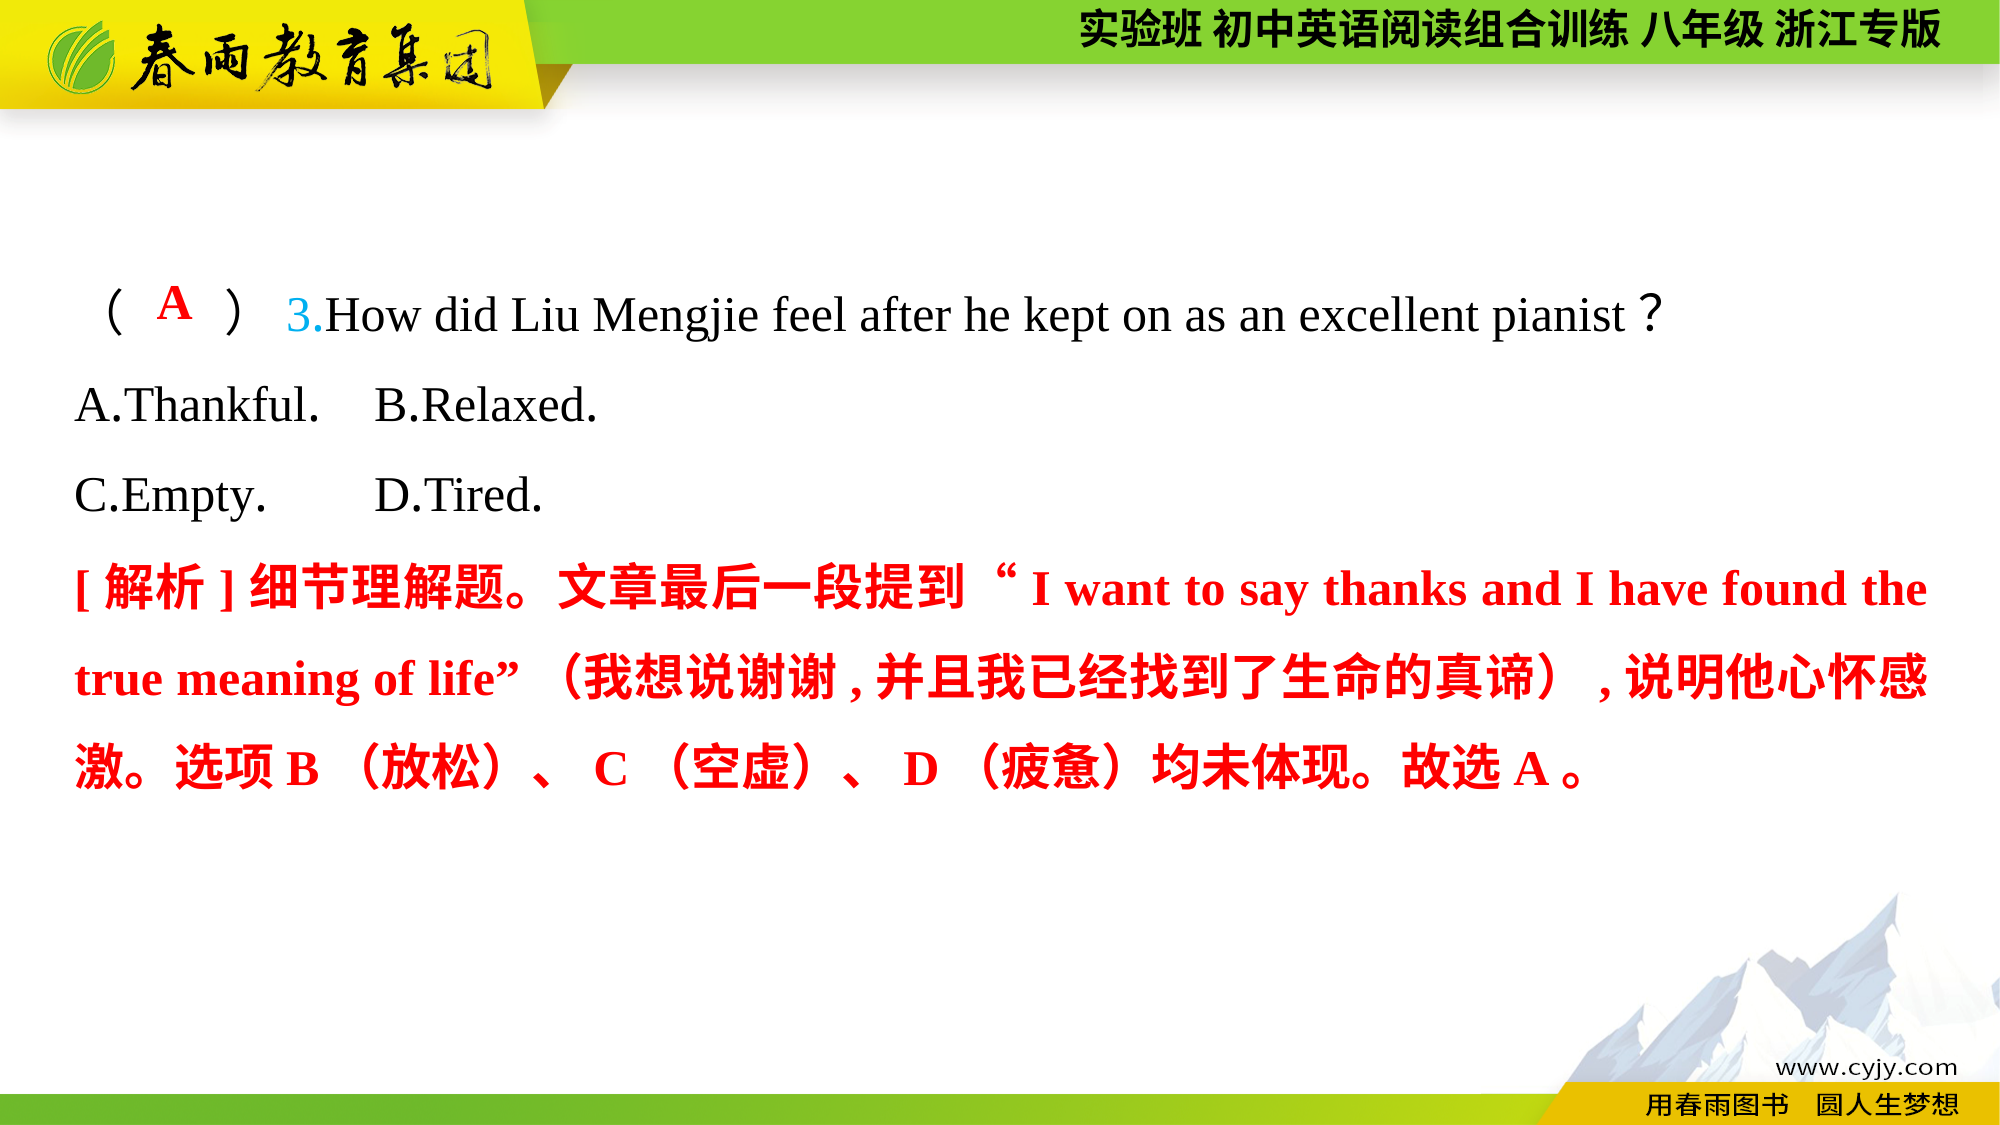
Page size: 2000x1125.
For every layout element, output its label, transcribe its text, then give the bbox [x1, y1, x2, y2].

text_box A [141, 262, 208, 337]
picture [0, 0, 2000, 1125]
text_box [解析]细节理解题。文章最后一段提到“I want to say thanks and I have found the true meaning of life”（我想说谢谢,并且我已经找到了生命的真谛）,说明他心怀感激。选项B（放松）、C（空虚）、D（疲惫）均未体现。故选A。 [59, 532, 1944, 804]
list （ ）3.How did Liu Mengjie feel after he kept on as an excellent pianist？ A.Thankful. B.Relaxed. C.Empty. D.Tired. [59, 243, 1944, 532]
